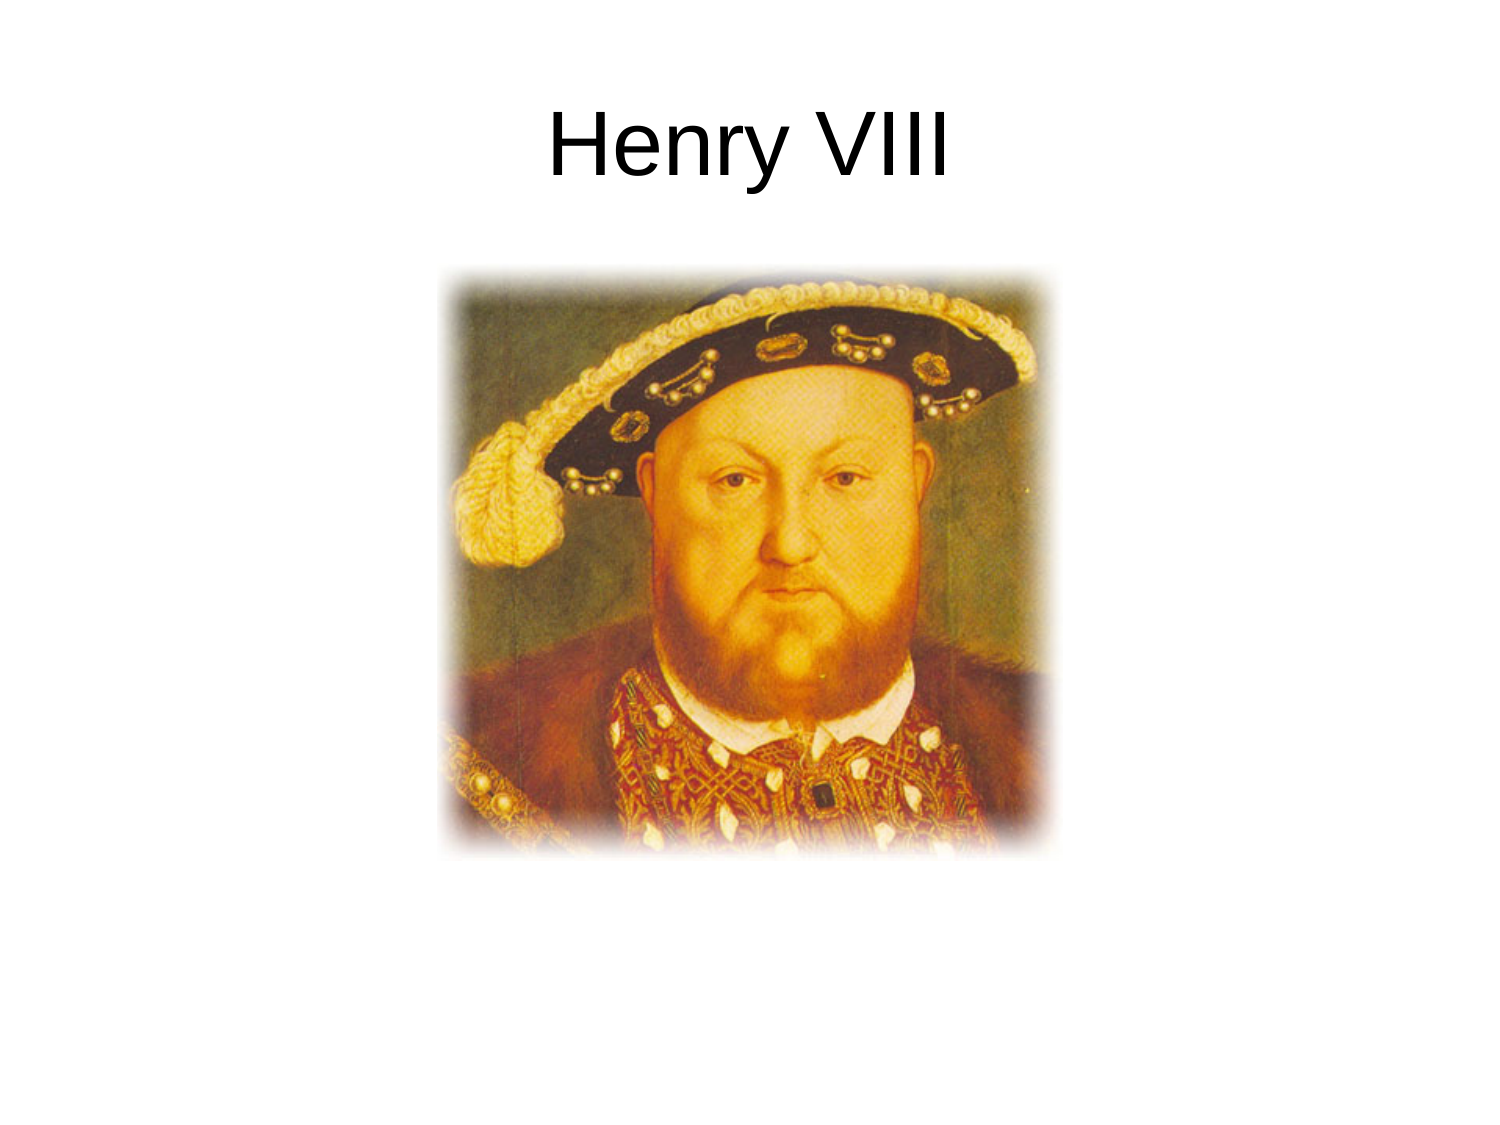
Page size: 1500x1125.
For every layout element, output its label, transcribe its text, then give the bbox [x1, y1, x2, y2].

picture [437, 263, 1063, 862]
title Henry VIII [75, 45, 1425, 233]
